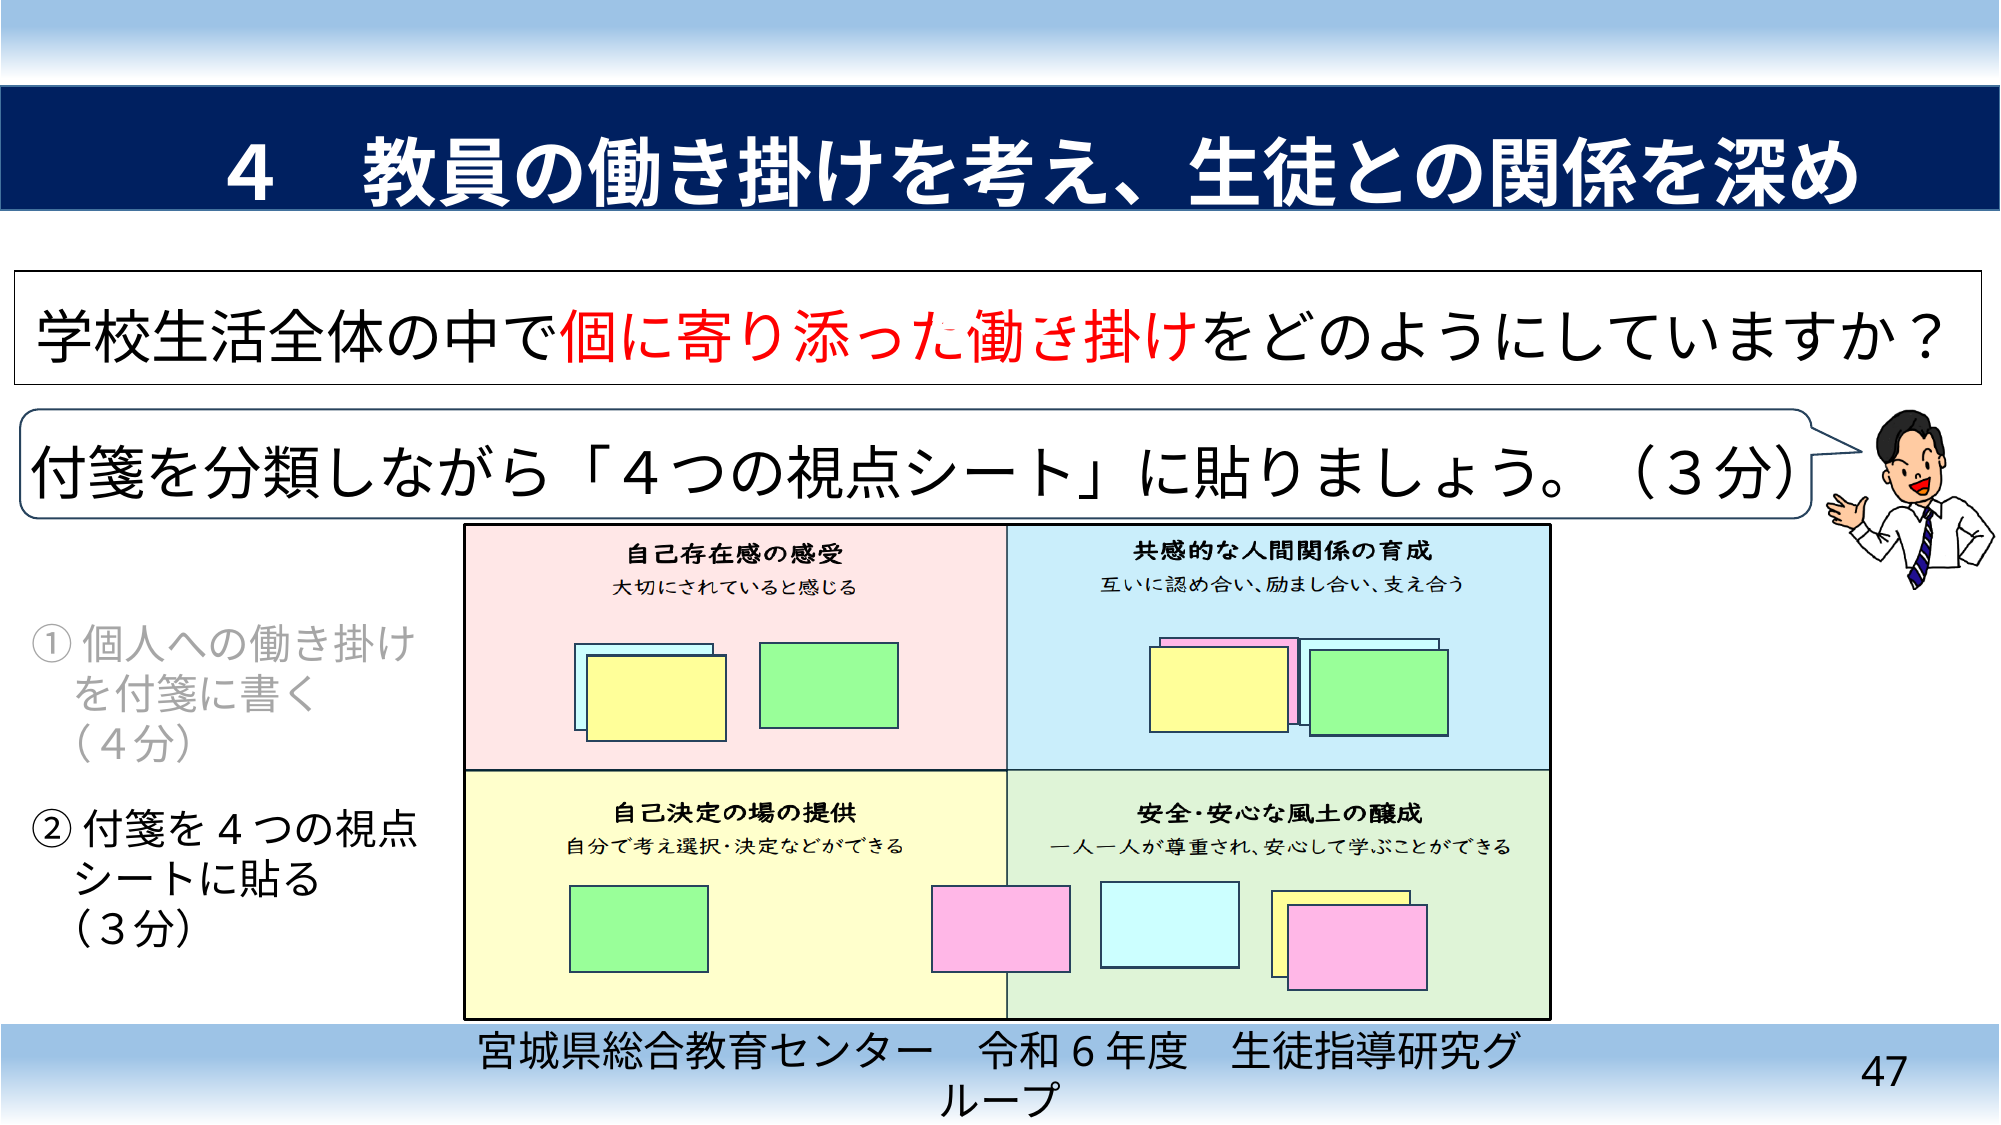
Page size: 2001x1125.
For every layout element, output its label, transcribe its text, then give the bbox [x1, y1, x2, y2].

text_box [1905, 85, 2000, 211]
slide_number 46 [1811, 1043, 1925, 1104]
text_box [19, 408, 1812, 520]
text_box [13, 270, 1983, 386]
text_box 宮城県総合教育センター 令和6年度 生徒指導研究グループ [428, 1045, 1572, 1105]
text_box ４ 教員の働き掛けを考え、生徒との関係を深めよう [95, 72, 1905, 358]
text_box [0, 85, 95, 211]
picture [1812, 399, 2001, 590]
picture [465, 525, 1550, 1019]
text_box 付箋を分類しながら「４つの視点シート」に貼りましょう。（３分） [14, 428, 24, 514]
text_box ①個人への働き掛け を付箋に書く （４分） ②付箋を4つの視点 シートに貼る （３分） [16, 610, 442, 961]
